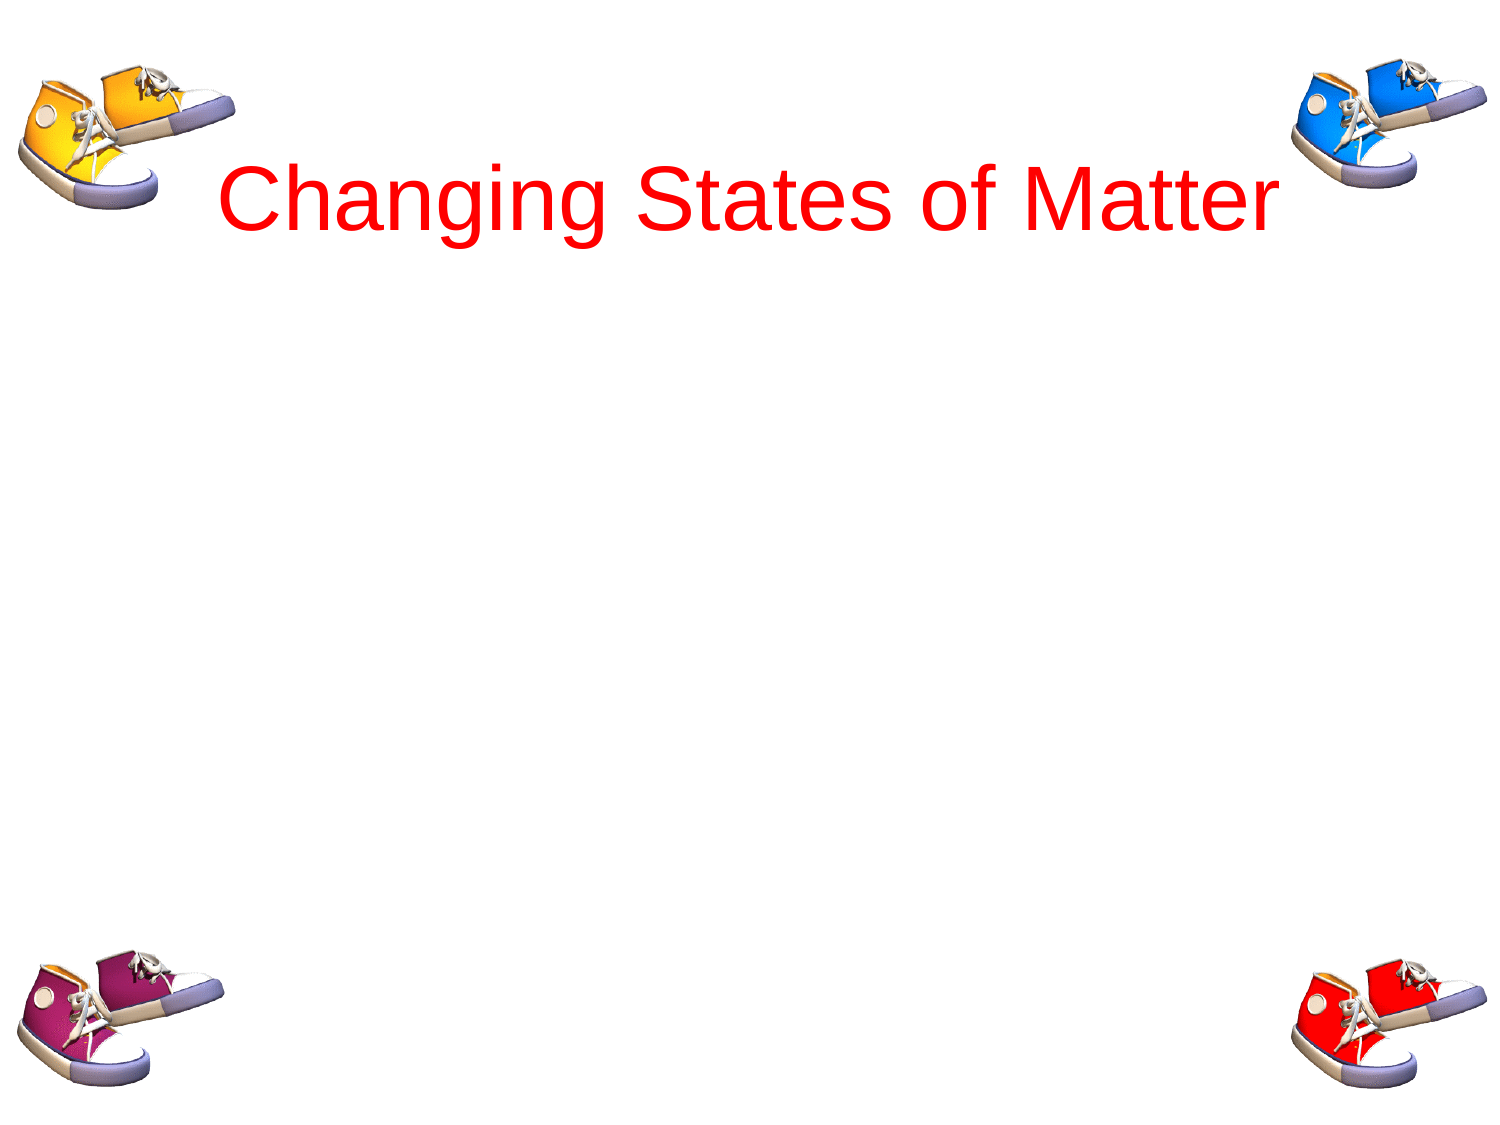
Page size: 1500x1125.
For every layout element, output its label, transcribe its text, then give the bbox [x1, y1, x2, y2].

picture [0, 0, 250, 250]
picture [1275, 0, 1500, 225]
picture [1275, 899, 1500, 1125]
title Changing States of Matter [112, 99, 1388, 288]
picture [0, 887, 238, 1125]
